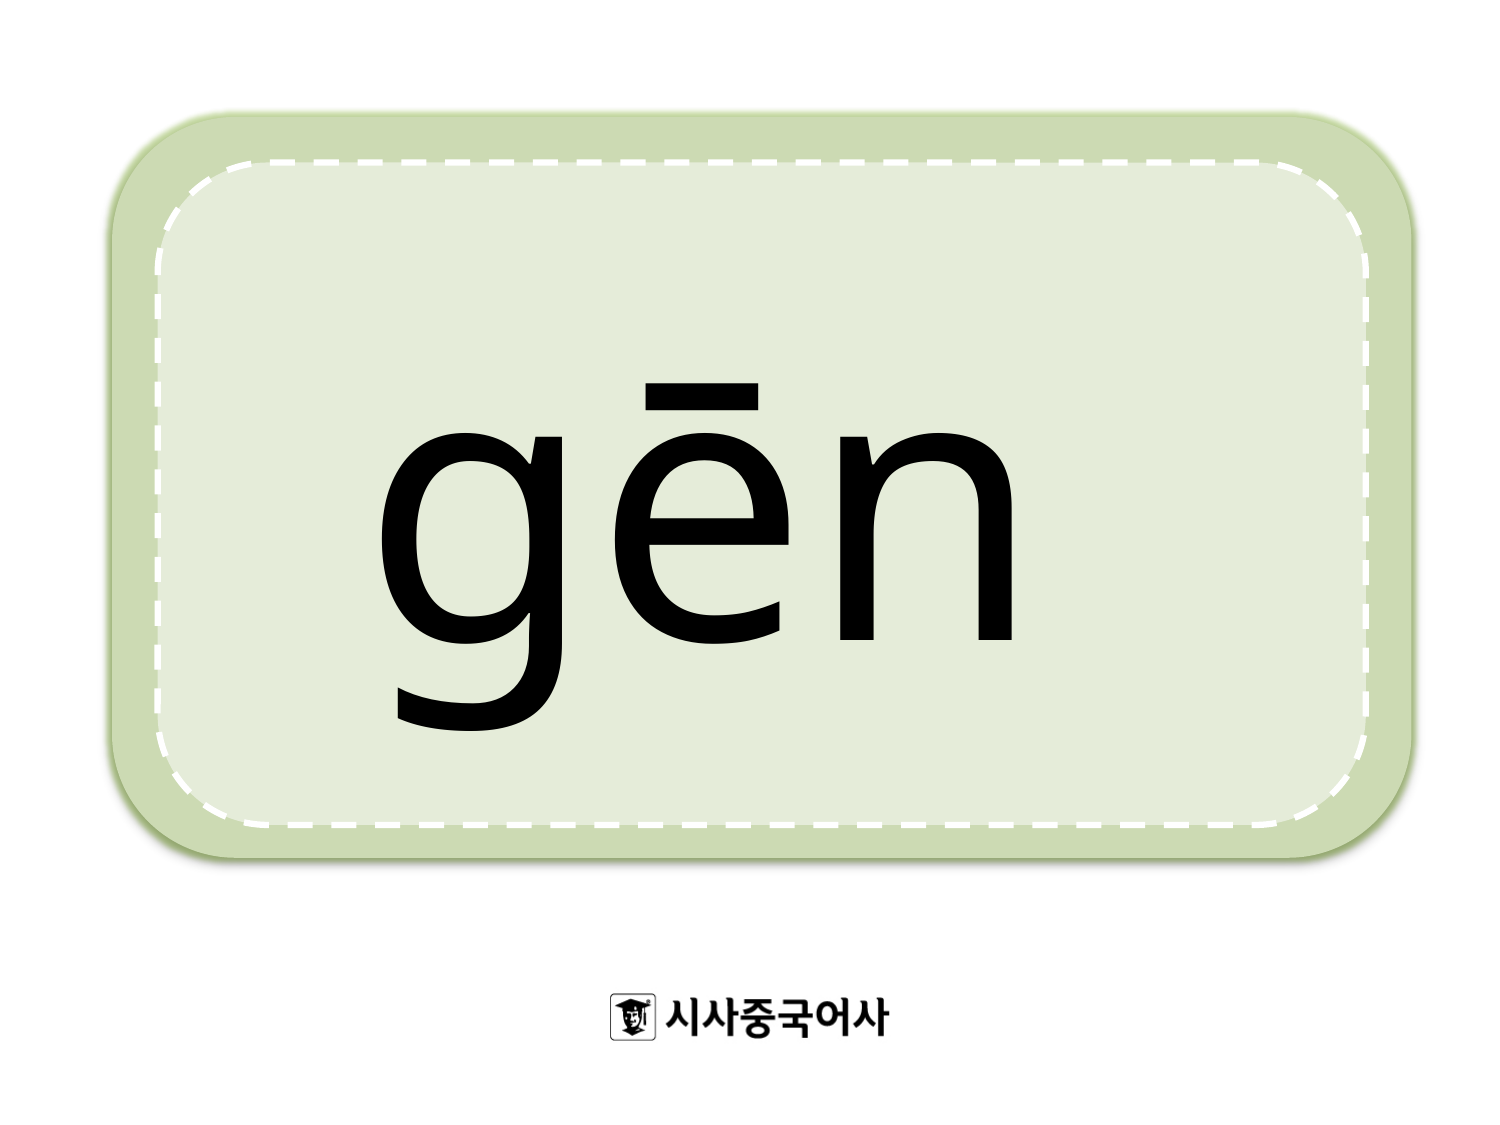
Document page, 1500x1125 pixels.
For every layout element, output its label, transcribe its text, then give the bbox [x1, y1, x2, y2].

text_box gēn [159, 125, 1368, 788]
picture [602, 987, 898, 1047]
